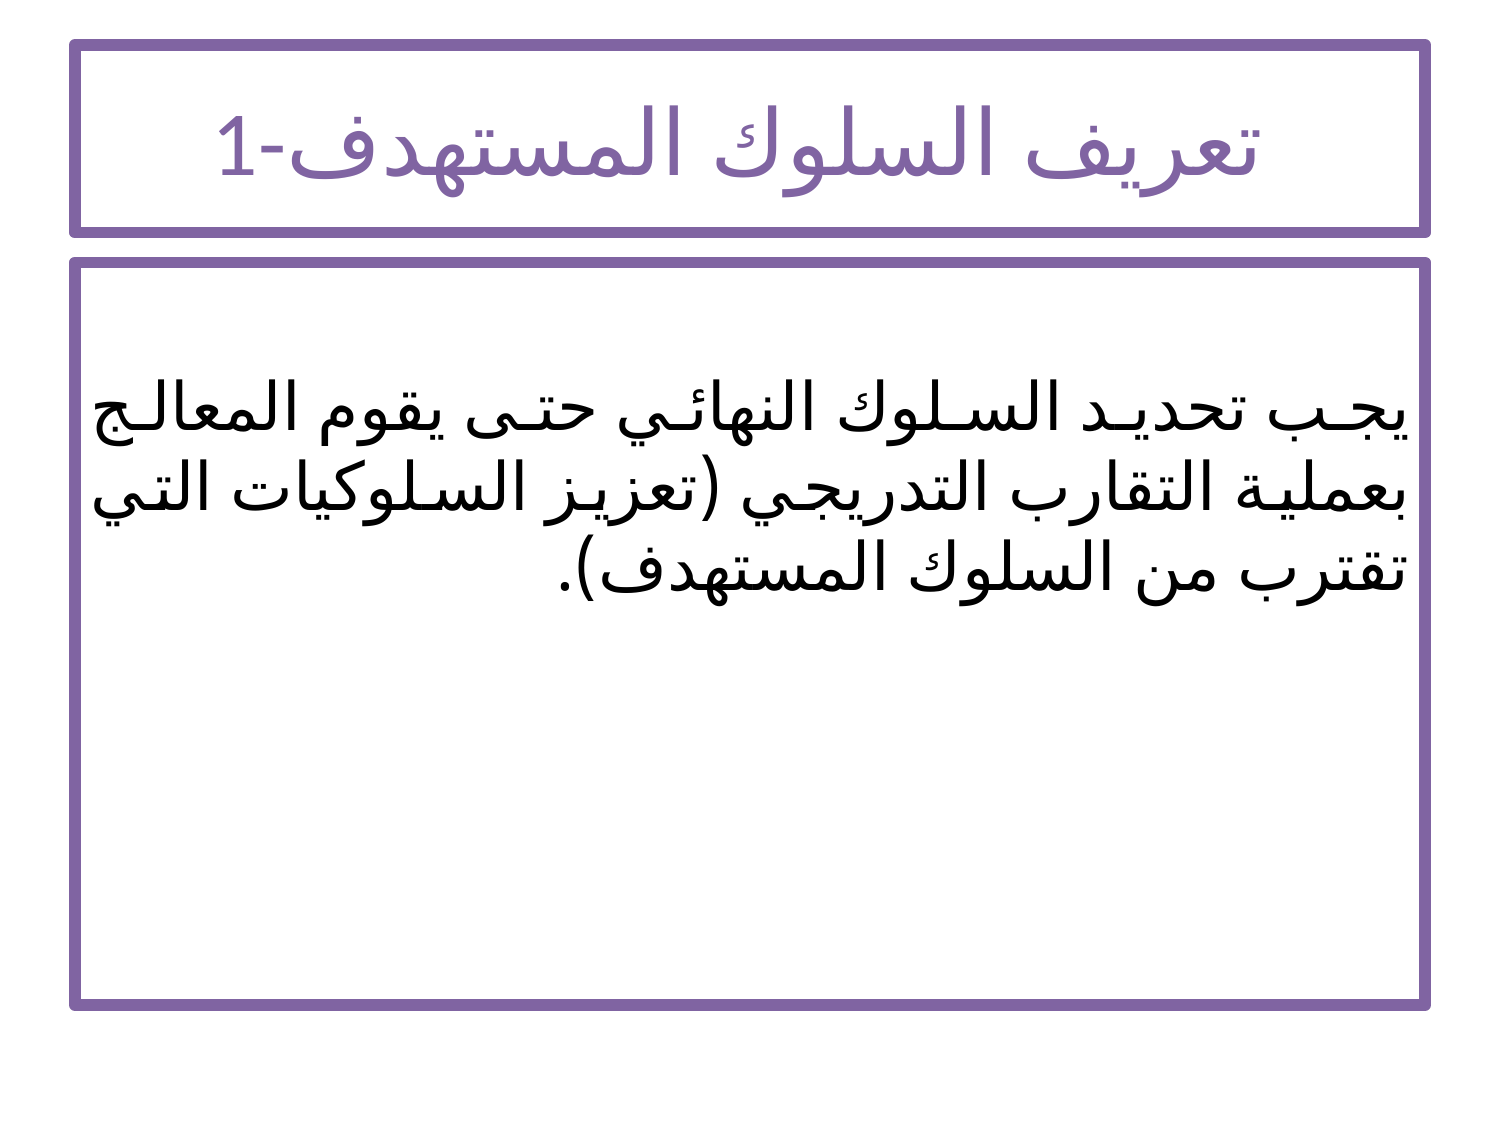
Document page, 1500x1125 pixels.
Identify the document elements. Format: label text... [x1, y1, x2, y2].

list يجب تحديد السلوك النهائي حتى يقوم المعالج بعملية التقارب التدريجي (تعزيز السلوكيات التي تقترب من السلوك المستهدف). [75, 262, 1425, 1005]
title 1-تعريف السلوك المستهدف [75, 45, 1425, 233]
